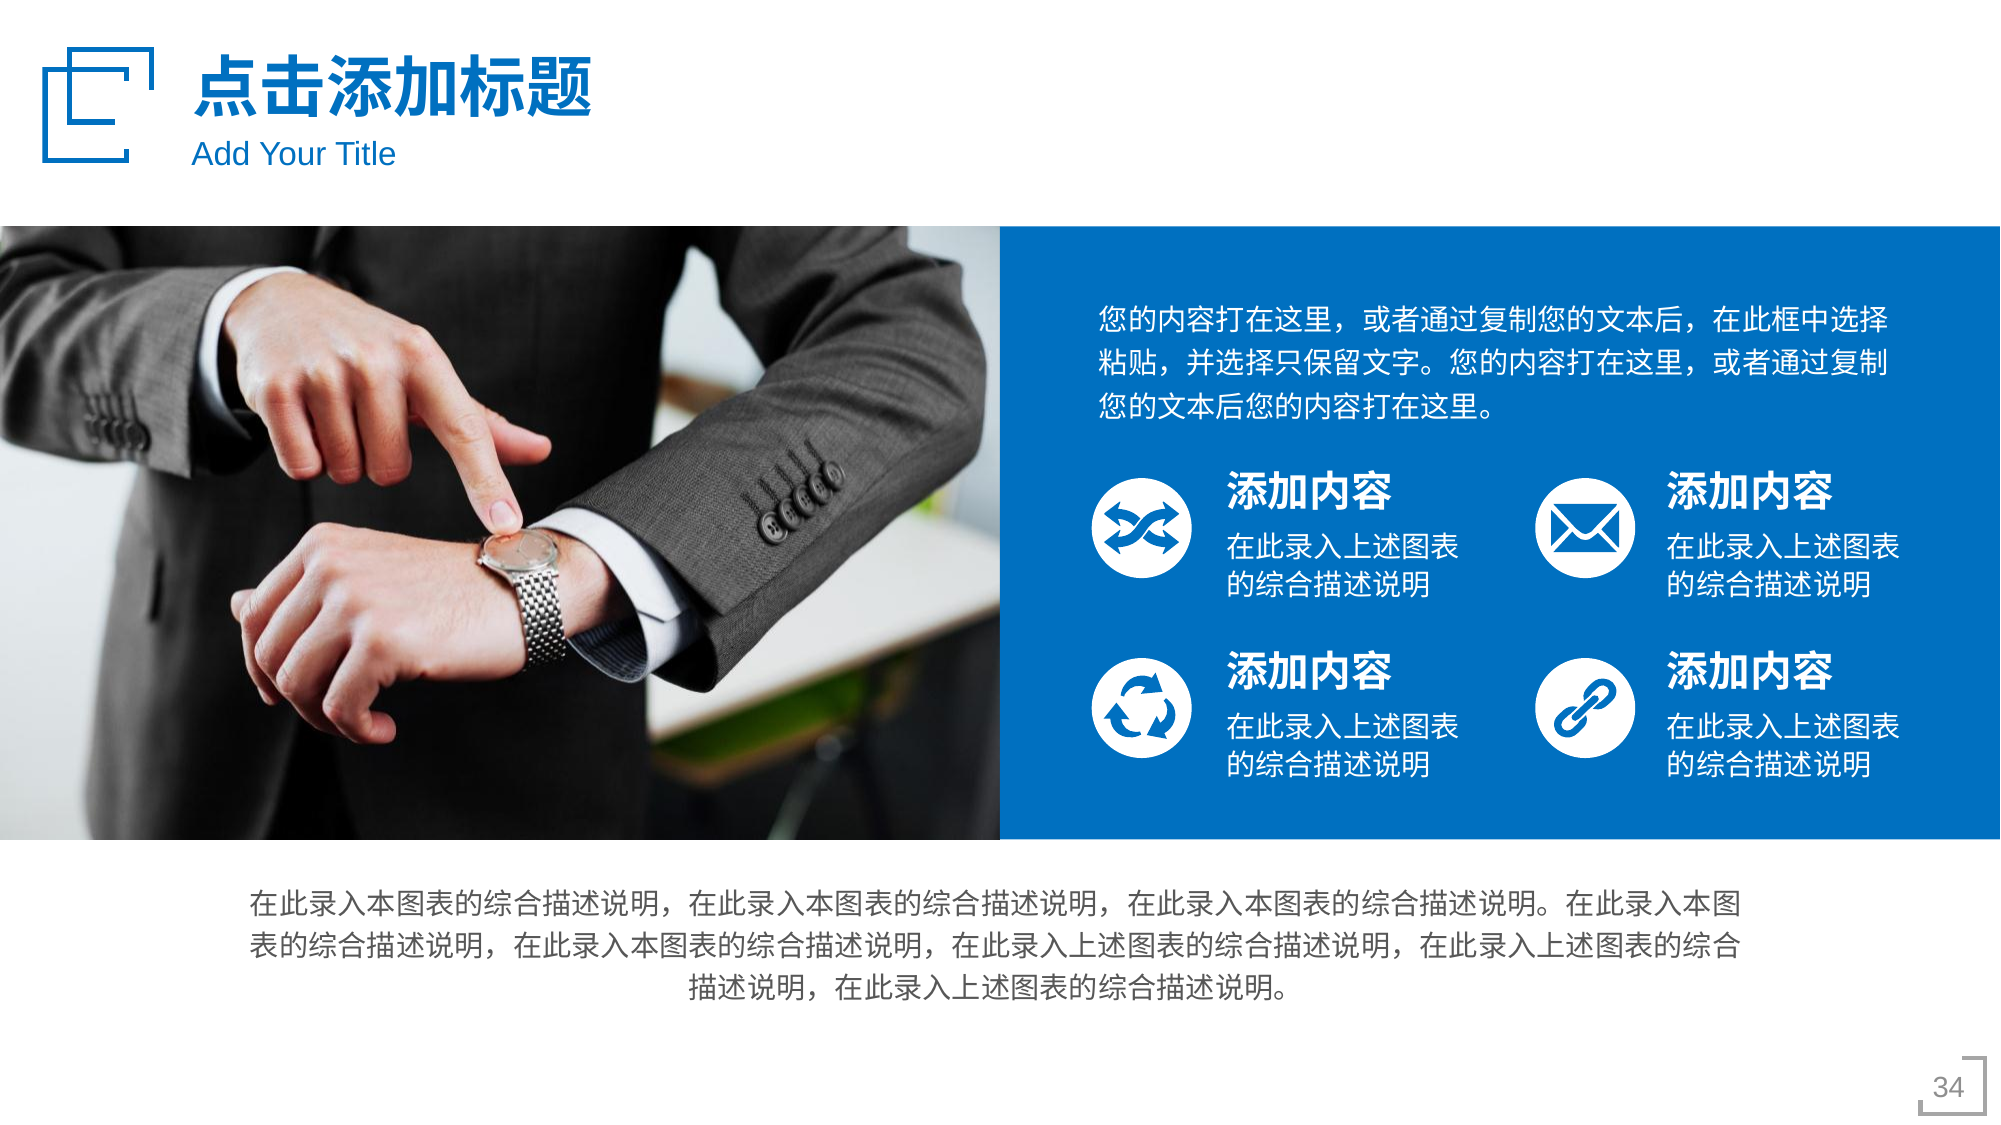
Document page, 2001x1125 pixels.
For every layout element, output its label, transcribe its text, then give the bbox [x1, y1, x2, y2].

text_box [1091, 658, 1192, 759]
text_box 添加内容 [1211, 637, 1578, 703]
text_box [1535, 658, 1636, 759]
text_box 在此录入上述图表的综合描述说明 [1211, 697, 1485, 789]
text_box 在此录入上述图表的综合描述说明 [1651, 517, 1926, 609]
text_box 在此录入本图表的综合描述说明，在此录入本图表的综合描述说明，在此录入本图表的综合描述说明。在此录入本图表的综合描述说明，在此录入本图表的综合描述说明，在此录入上述图表的综合描述说明，在此录入上述图表的综合描述说明，在此录入上述图表的综合描述说明。 [226, 870, 1766, 1012]
text_box 在此录入上述图表的综合描述说明 [1651, 697, 1926, 789]
text_box Add Your Title [176, 124, 555, 180]
text_box 您的内容打在这里，或者通过复制您的文本后，在此框中选择粘贴，并选择只保留文字。您的内容打在这里，或者通过复制您的文本后您的内容打在这里。 [1084, 285, 1932, 431]
text_box 点击添加标题 [177, 36, 609, 132]
text_box [0, 225, 999, 841]
text_box 添加内容 [1211, 457, 1578, 523]
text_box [1091, 478, 1192, 579]
text_box 添加内容 [1651, 457, 2000, 523]
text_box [1535, 478, 1636, 579]
text_box 添加内容 [1651, 637, 2000, 703]
text_box [999, 225, 2000, 841]
text_box 在此录入上述图表的综合描述说明 [1211, 517, 1485, 609]
